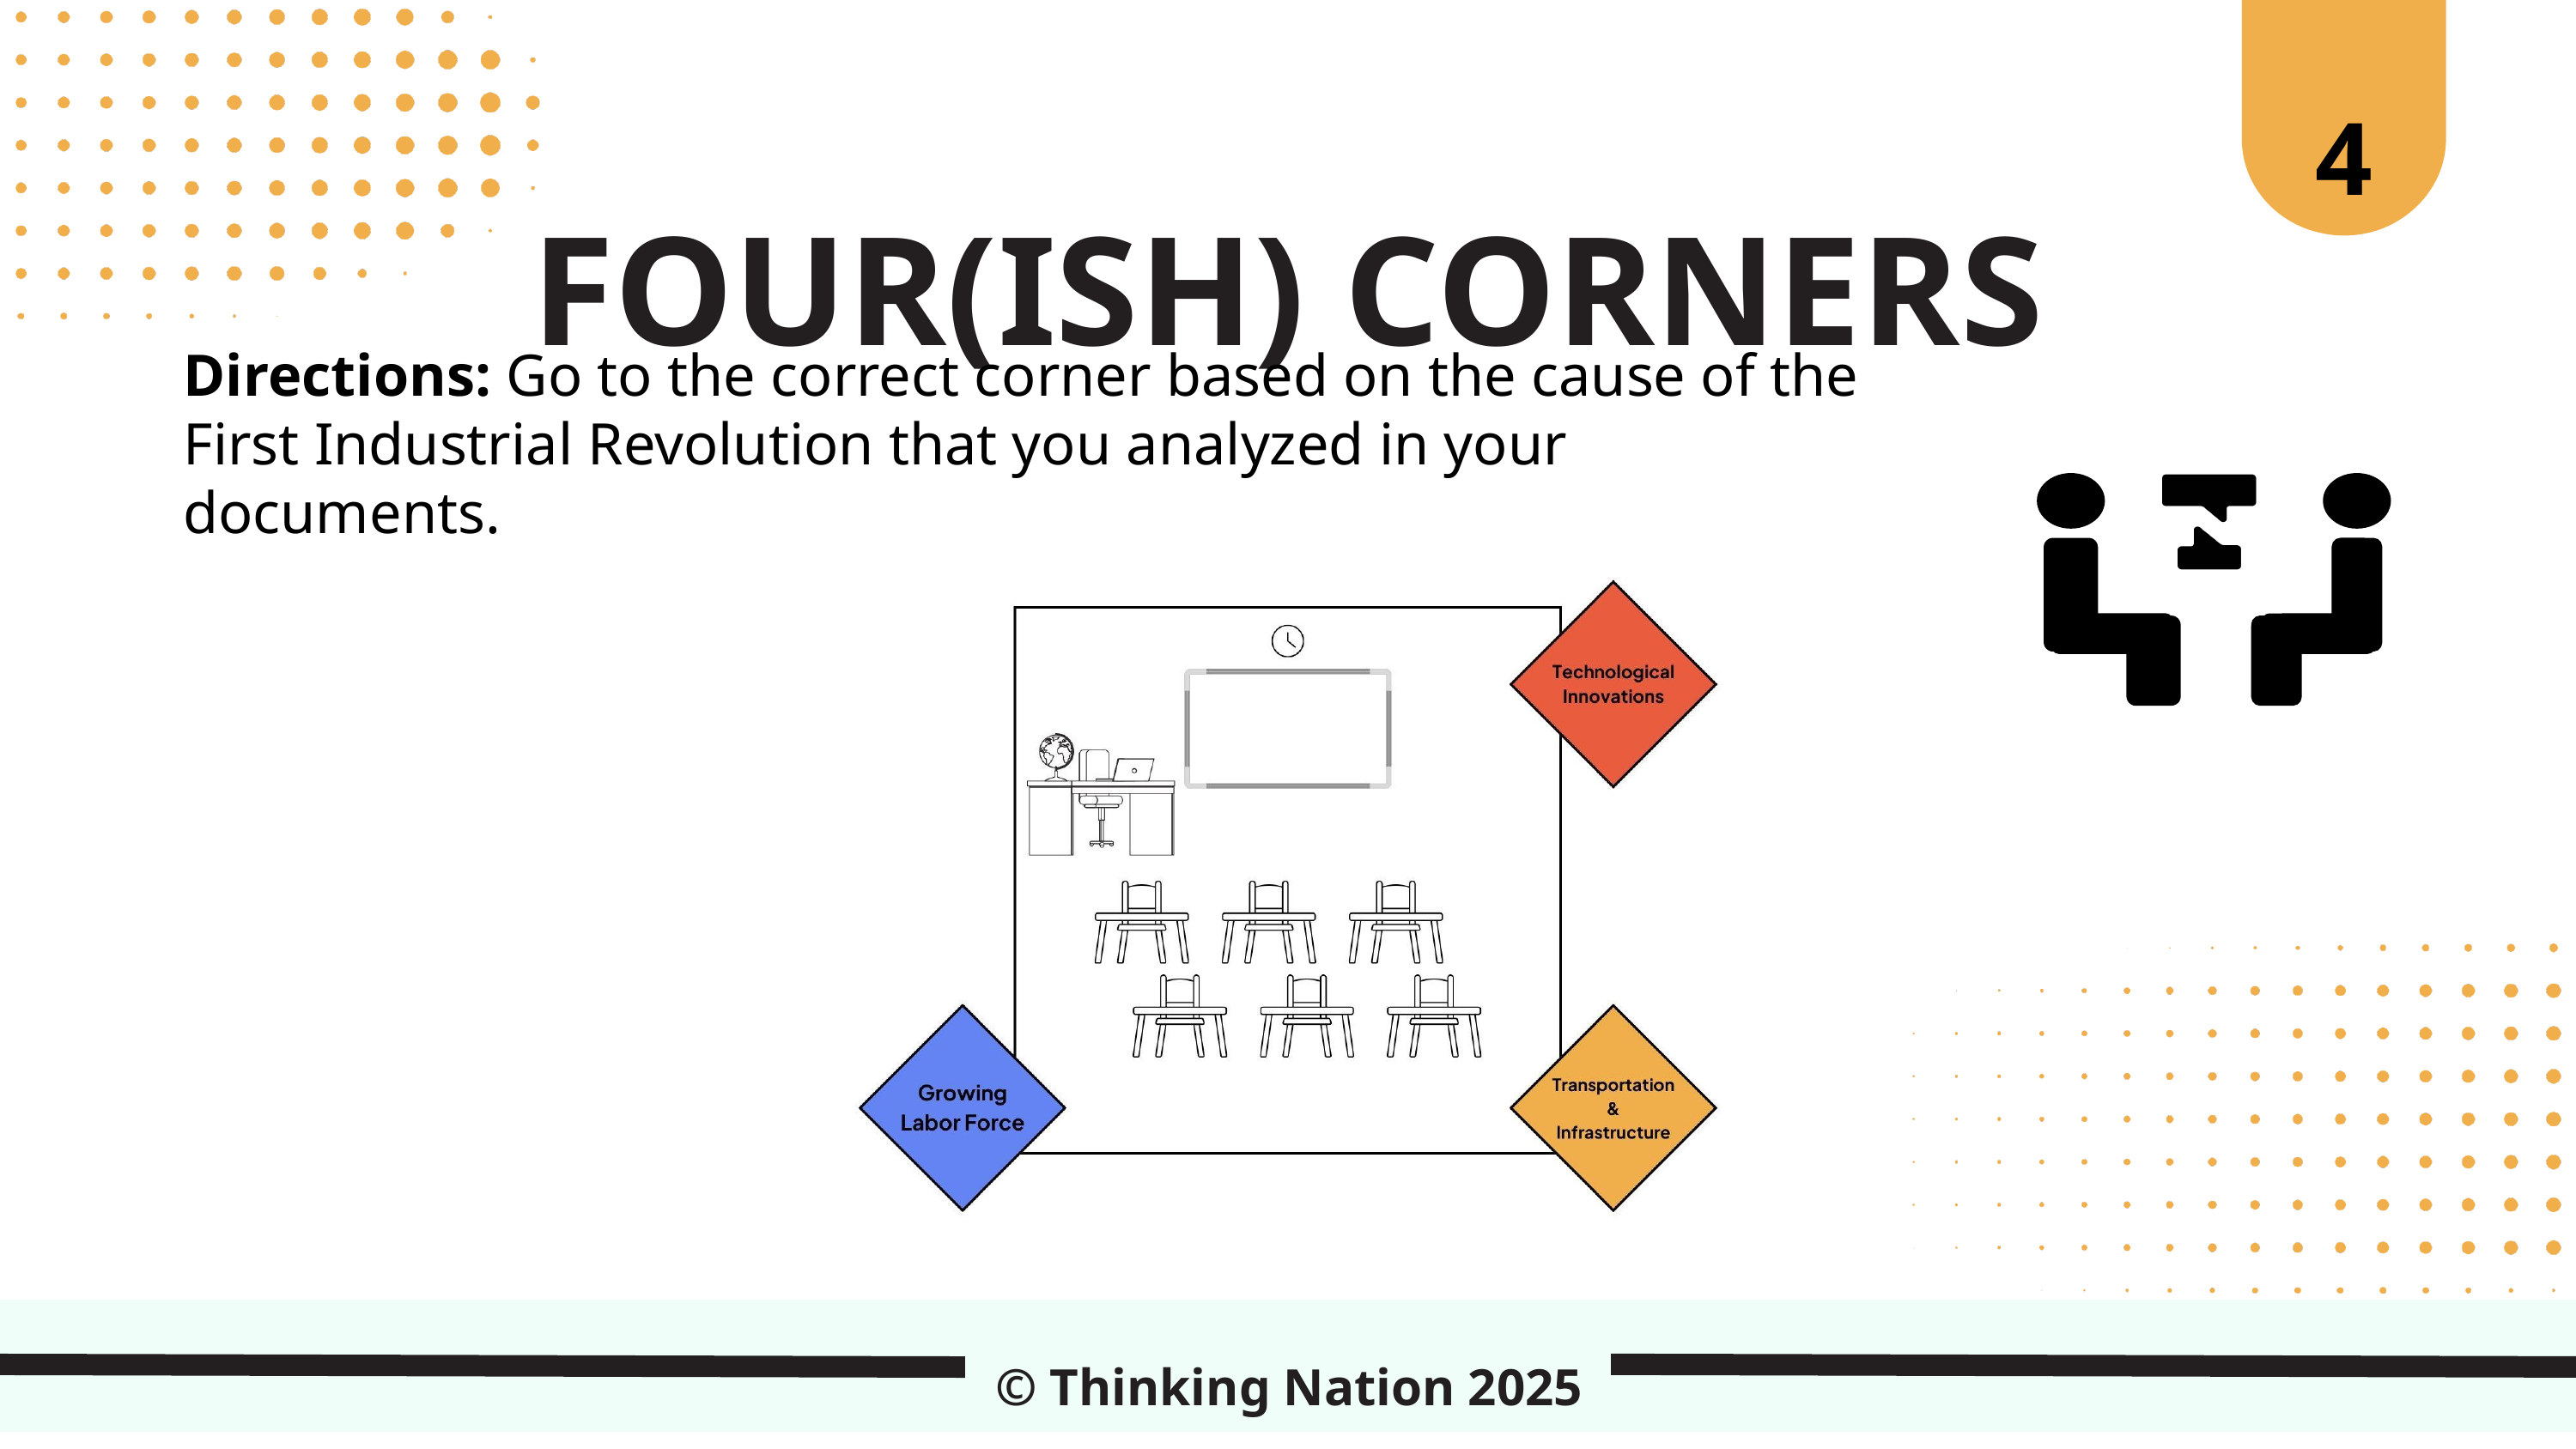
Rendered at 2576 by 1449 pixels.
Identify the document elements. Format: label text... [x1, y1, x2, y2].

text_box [0, 1299, 2576, 1433]
text_box Directions: Go to the correct corner based on the cause of the First Industrial Revolution that you analyzed in your documents. [170, 326, 1891, 409]
text_box FOUR(ISH) CORNERS [359, 123, 2216, 376]
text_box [2233, 0, 2455, 236]
text_box [0, 0, 540, 319]
text_box [1828, 943, 2576, 1294]
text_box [2037, 455, 2391, 706]
picture [670, 537, 1906, 1232]
